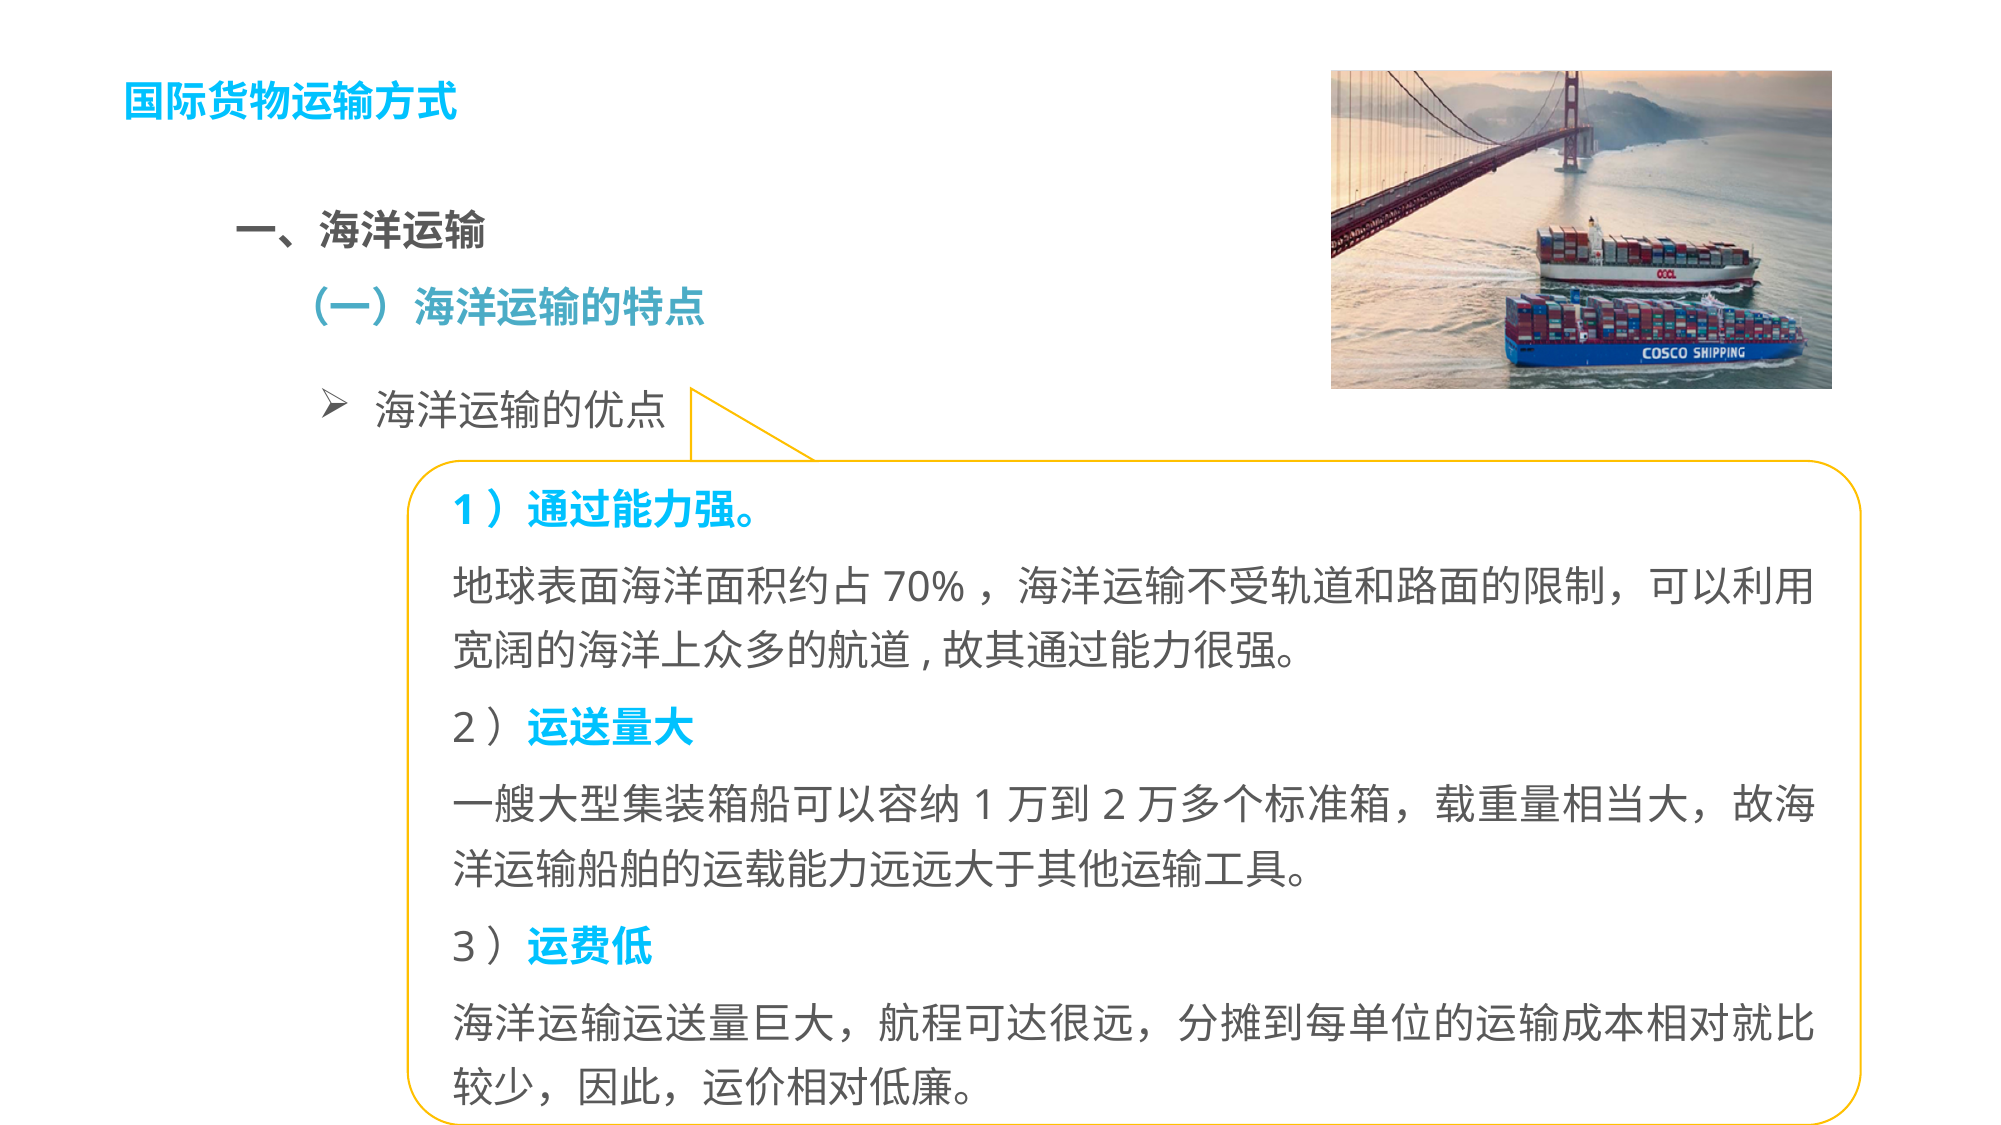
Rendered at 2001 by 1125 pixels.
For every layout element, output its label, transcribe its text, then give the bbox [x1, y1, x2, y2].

text_box 海洋运输的优点 [303, 351, 1330, 442]
picture [1330, 67, 1832, 389]
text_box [407, 388, 1861, 1125]
text_box （一）海洋运输的特点 [273, 273, 721, 339]
text_box 一、海洋运输 [220, 196, 1104, 261]
text_box 国际货物运输方式 [109, 67, 816, 132]
